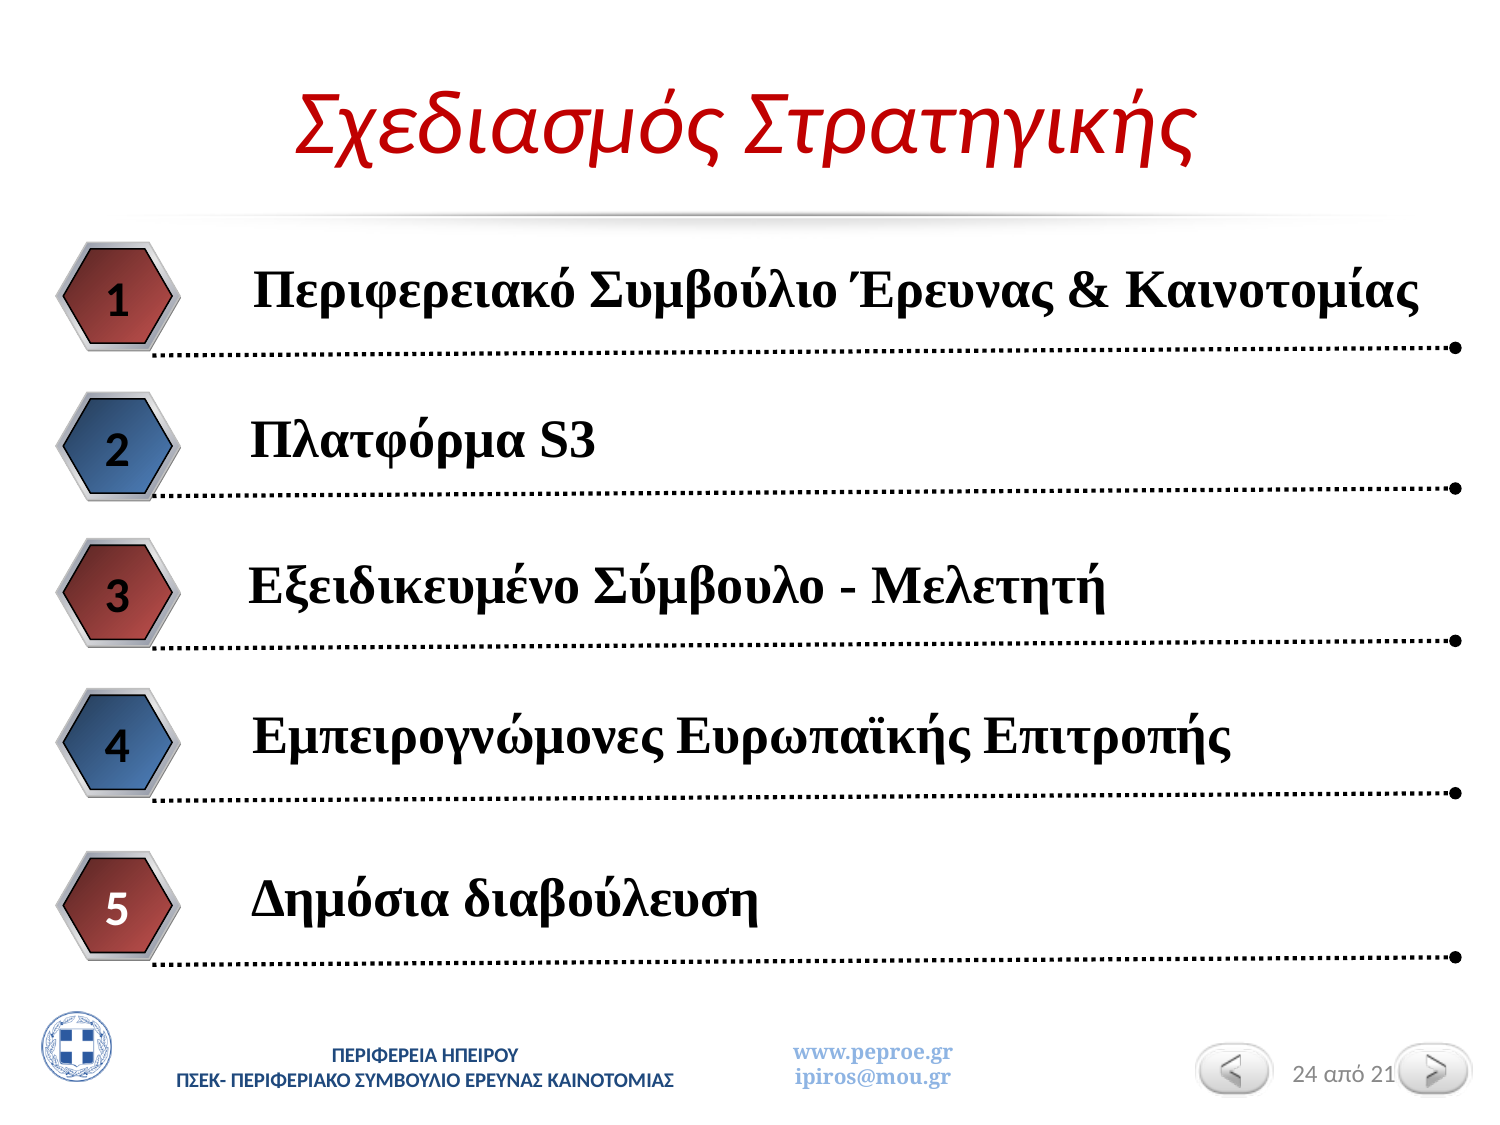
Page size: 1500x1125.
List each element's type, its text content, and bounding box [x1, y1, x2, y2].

text_box ΠΕΡΙΦΕΡΕΙΑ ΗΠΕΙΡΟΥ ΠΣΕΚ- ΠΕΡΙΦΕΡΙΑΚΟ ΣΥΜΒΟΥΛΙΟ ΕΡΕΥΝΑΣ ΚΑΙΝΟΤΟΜΙΑΣ [147, 1034, 703, 1099]
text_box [55, 688, 182, 799]
text_box Εμπειρογνώμονες Ευρωπαϊκής Επιτροπής [237, 692, 1247, 773]
text_box [1447, 634, 1462, 648]
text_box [55, 851, 182, 962]
title Σχεδιασμός Στρατηγικής [70, 23, 1421, 210]
text_box [1447, 482, 1462, 495]
text_box Πλατφόρμα S3 [236, 396, 626, 476]
text_box [1447, 787, 1462, 800]
text_box Εξειδικευμένο Σύμβουλο - Μελετητή [233, 542, 1123, 623]
slide_number 24 από 21 [1277, 1042, 1389, 1103]
text_box [1447, 951, 1462, 964]
text_box [1447, 341, 1462, 355]
picture [41, 1011, 112, 1082]
picture [1394, 1031, 1473, 1110]
picture [1195, 1031, 1274, 1110]
text_box Περιφερειακό Συμβούλιο Έρευνας & Καινοτομίας [238, 254, 1448, 326]
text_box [55, 392, 182, 502]
text_box www.peproe.gr ipiros@mou.gr [691, 1031, 1055, 1096]
picture [0, 210, 1500, 243]
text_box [55, 538, 182, 649]
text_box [55, 242, 182, 352]
text_box Δημόσια διαβούλευση [236, 855, 777, 936]
